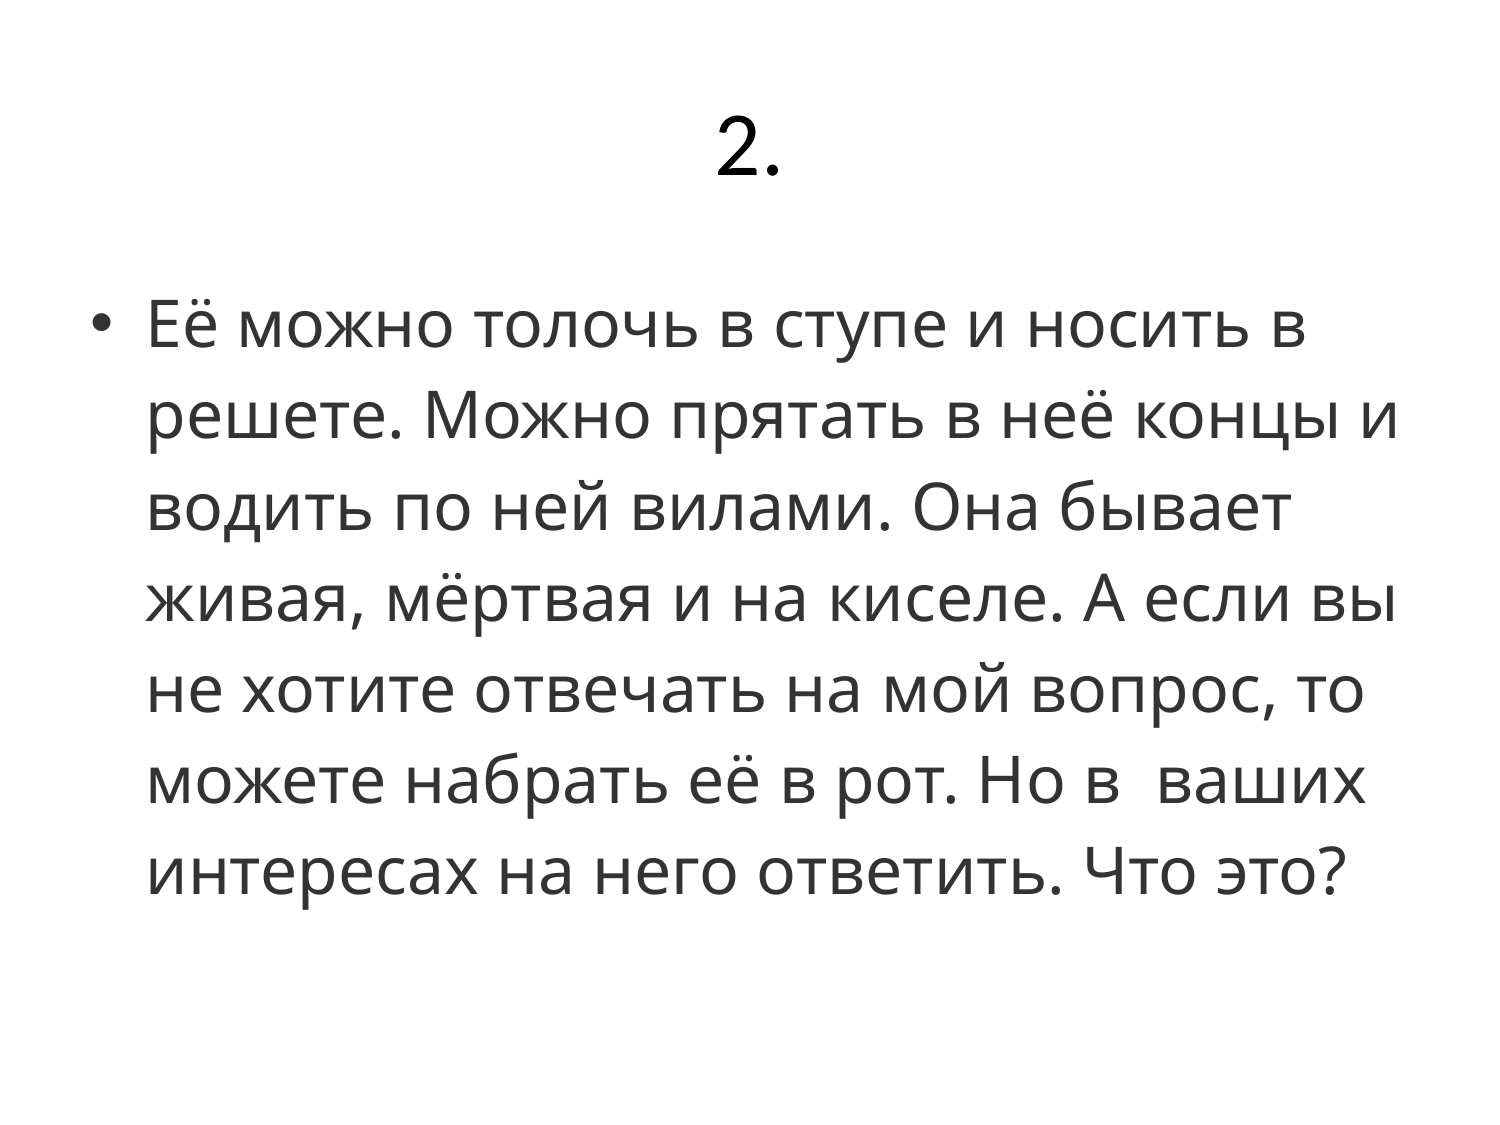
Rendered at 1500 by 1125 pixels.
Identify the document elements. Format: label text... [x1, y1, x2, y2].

list Её можно толочь в ступе и носить в решете. Можно прятать в неё концы и водить по ней вилами. Она бывает живая, мёртвая и на киселе. А если вы не хотите отвечать на мой вопрос, то можете набрать её в рот. Но в ваших интересах на него ответить. Что это? [75, 262, 1425, 1005]
title 2. [75, 45, 1425, 233]
